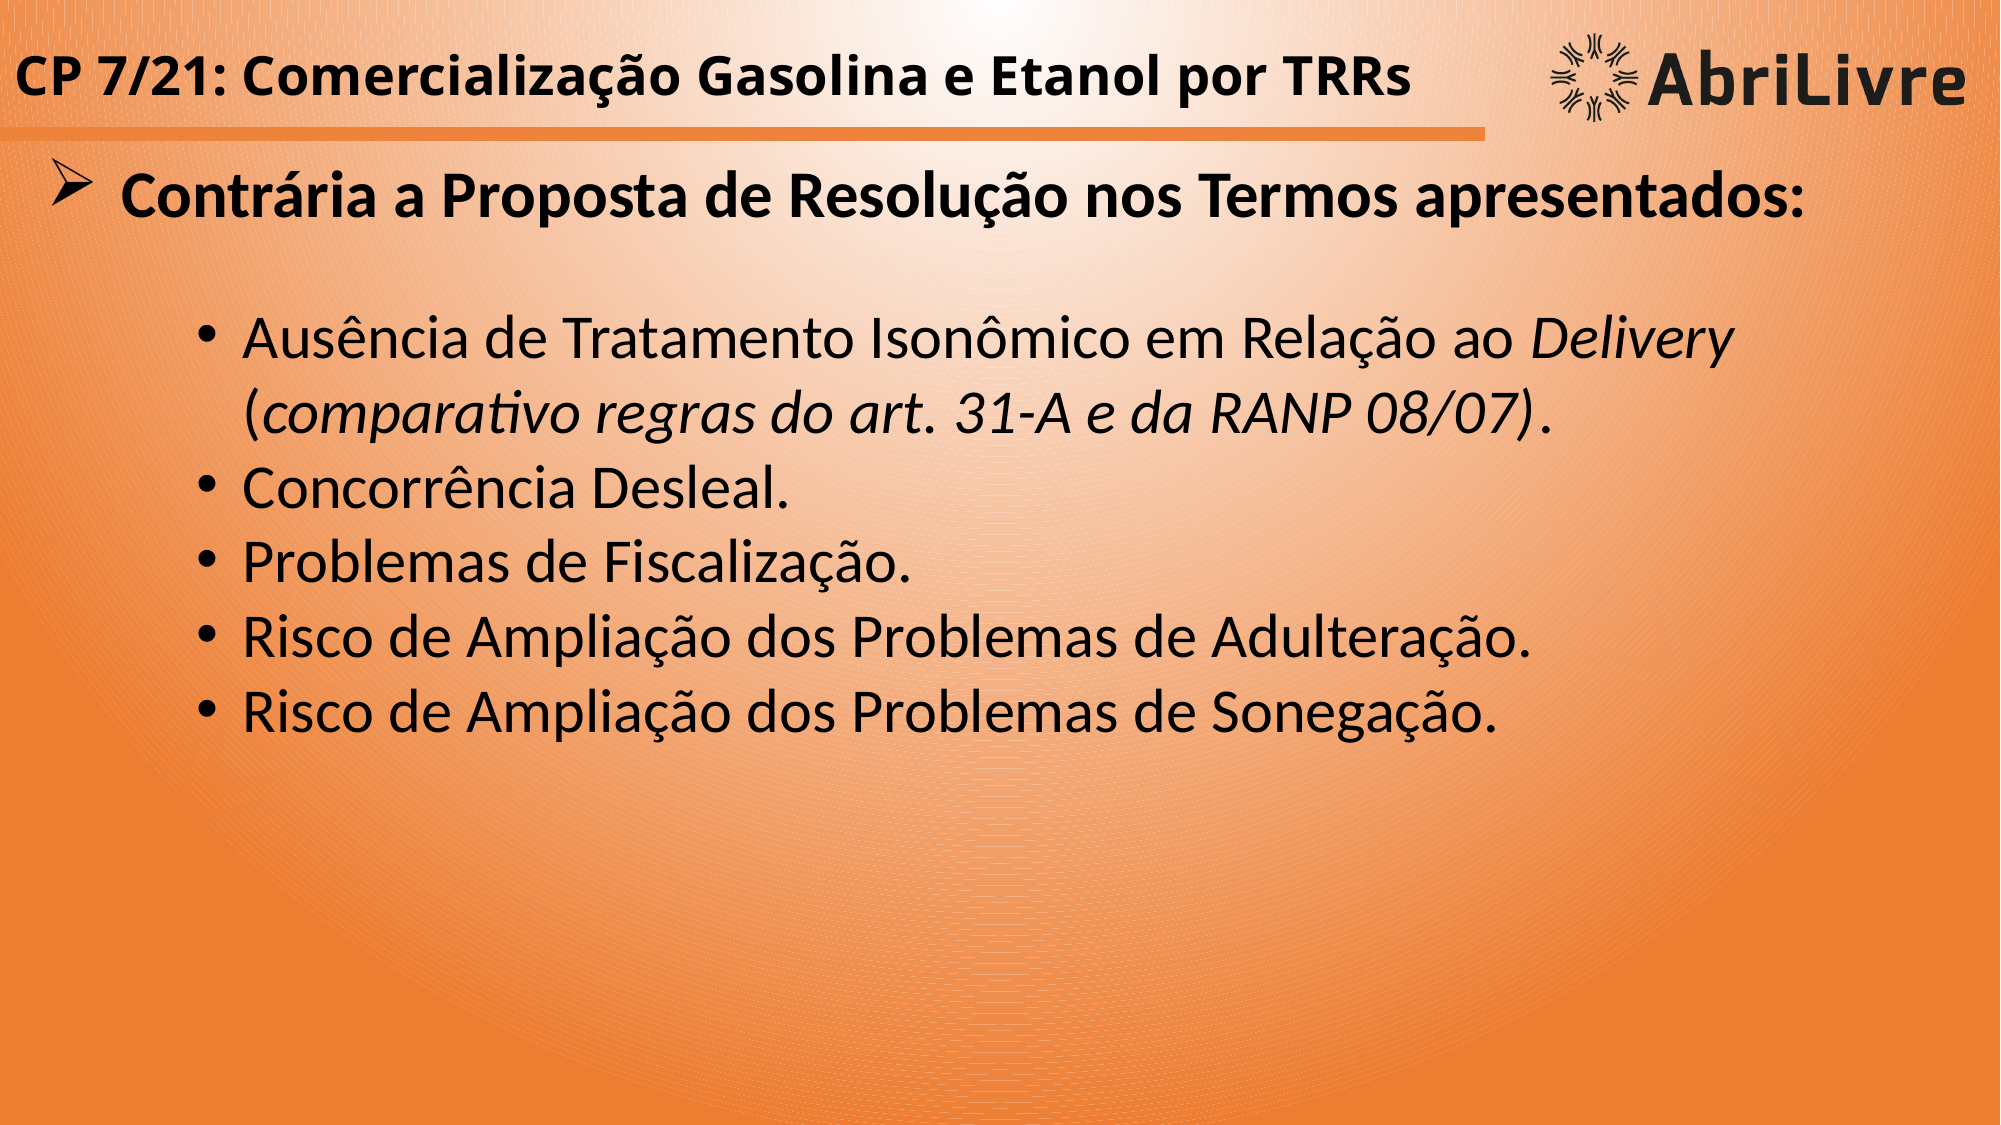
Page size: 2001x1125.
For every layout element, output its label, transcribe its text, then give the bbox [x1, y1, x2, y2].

picture [1550, 33, 1971, 125]
text_box CP 7/21: Comercialização Gasolina e Etanol por TRRs [0, 33, 1551, 174]
text_box Contrária a Proposta de Resolução nos Termos apresentados: Ausência de Tratamento Isonômico em Relação ao Delivery (comparativo regras do art. 31-A e da RANP 08/07). Concorrência Desleal. Problemas de Fiscalização. Risco de Ampliação dos Problemas de Adulteração. Risco de Ampliação dos Problemas de Sonegação. [31, 143, 1971, 913]
